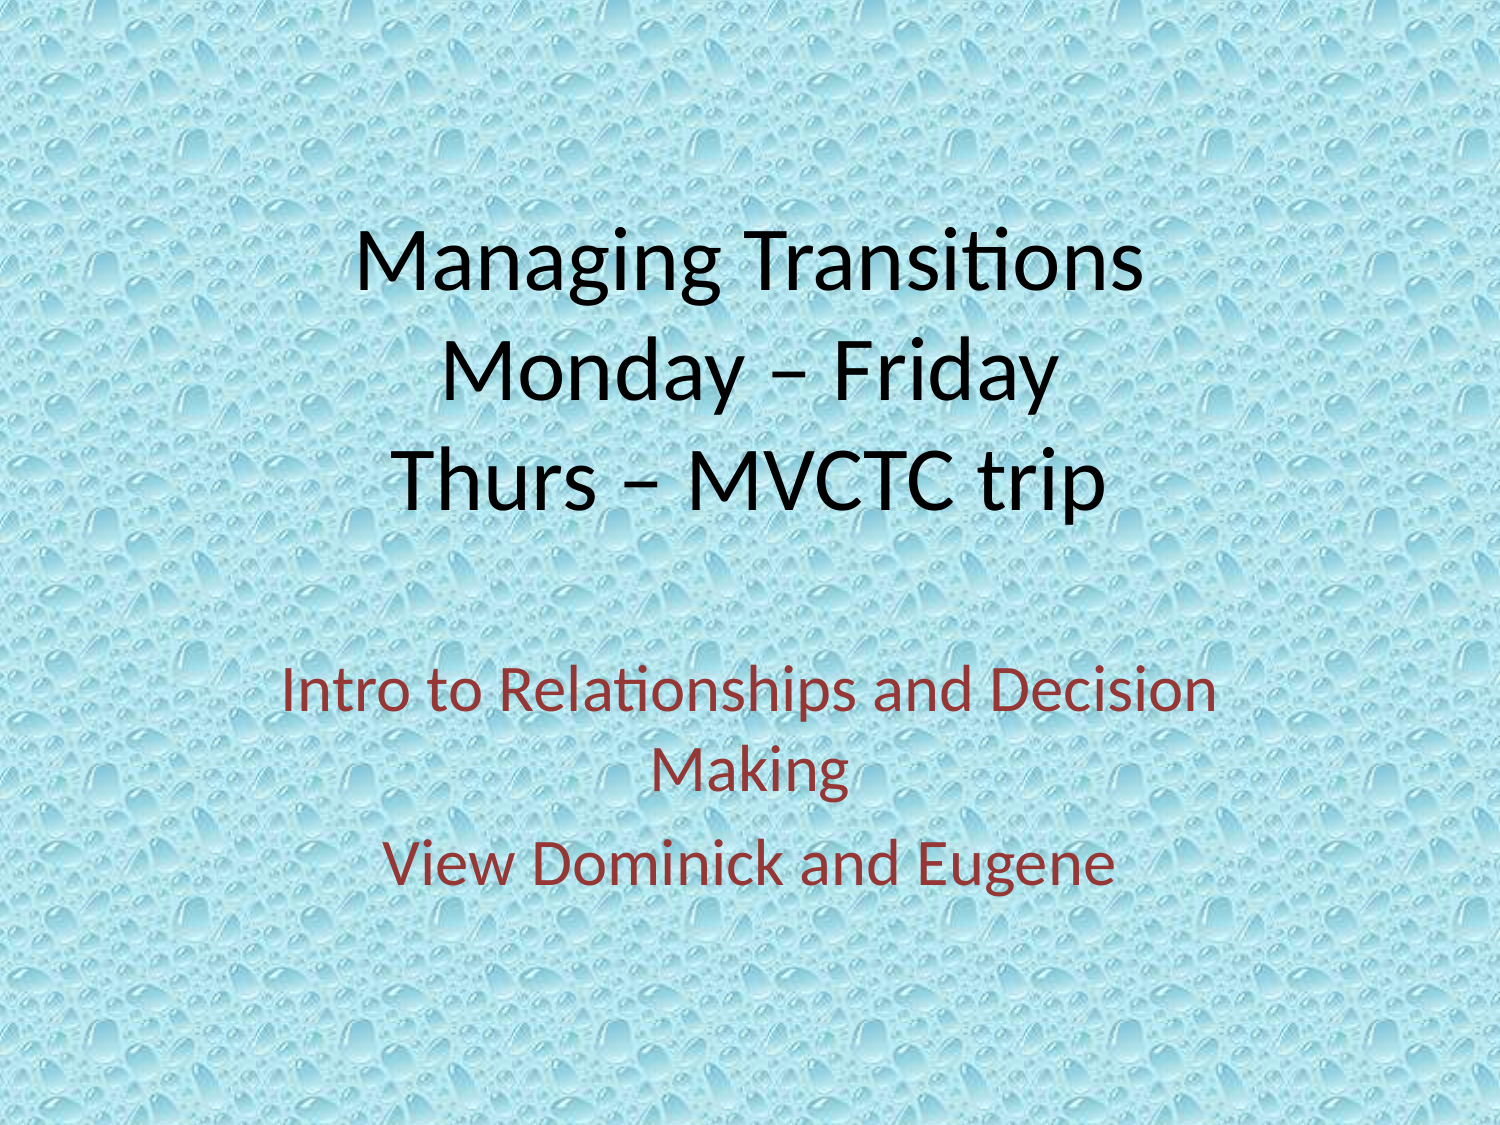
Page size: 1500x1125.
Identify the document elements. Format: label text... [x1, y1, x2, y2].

title Managing Transitions Monday – Friday Thurs – MVCTC trip [112, 137, 1388, 591]
picture [0, 0, 1500, 1125]
subtitle Intro to Relationships and Decision Making View Dominick and Eugene [225, 637, 1275, 925]
